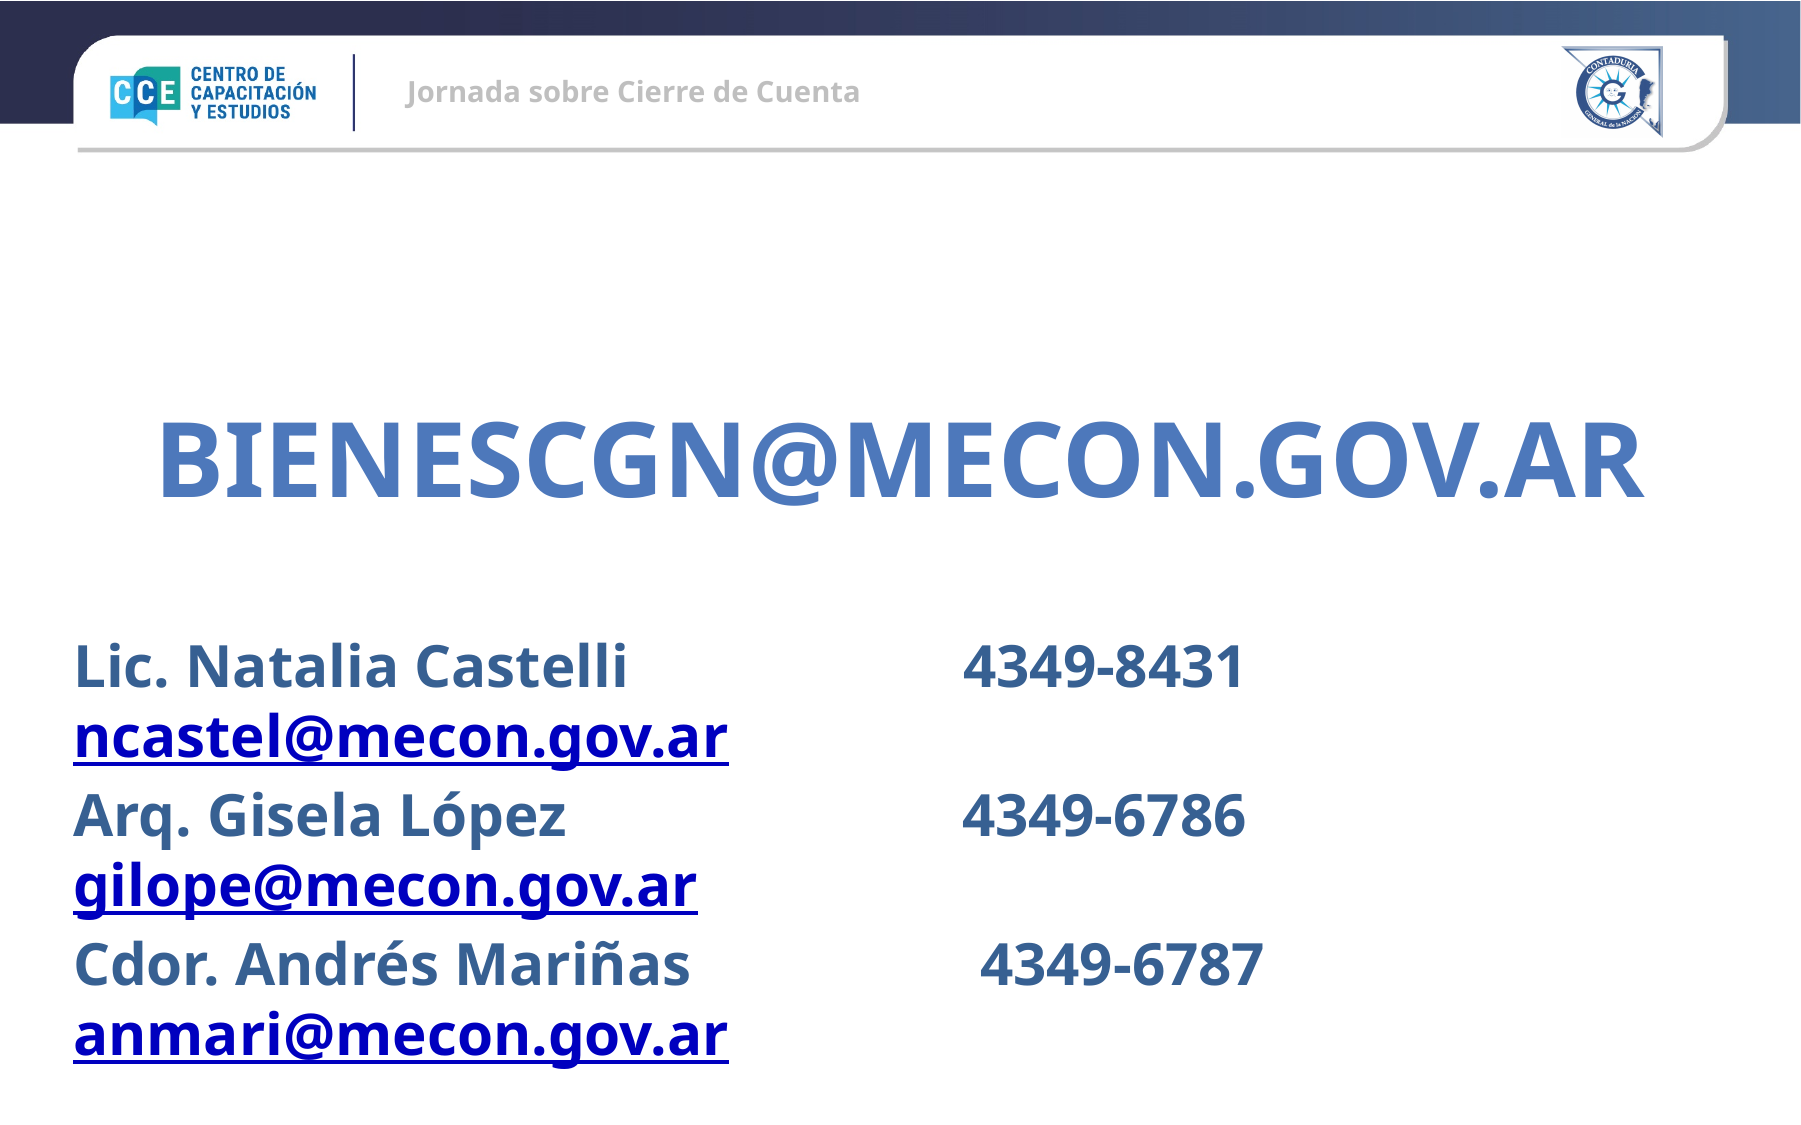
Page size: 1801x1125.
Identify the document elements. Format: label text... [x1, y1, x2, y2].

picture [0, 1, 1801, 156]
text_box Lic. Natalia Castelli 4349-8431 ncastel@mecon.gov.ar Arq. Gisela López 4349-6786 gilope@mecon.gov.ar Cdor. Andrés Mariñas 4349-6787 anmari@mecon.gov.ar [58, 621, 1720, 1084]
text_box BIENESCGN@MECON.GOV.AR [79, 373, 1721, 538]
